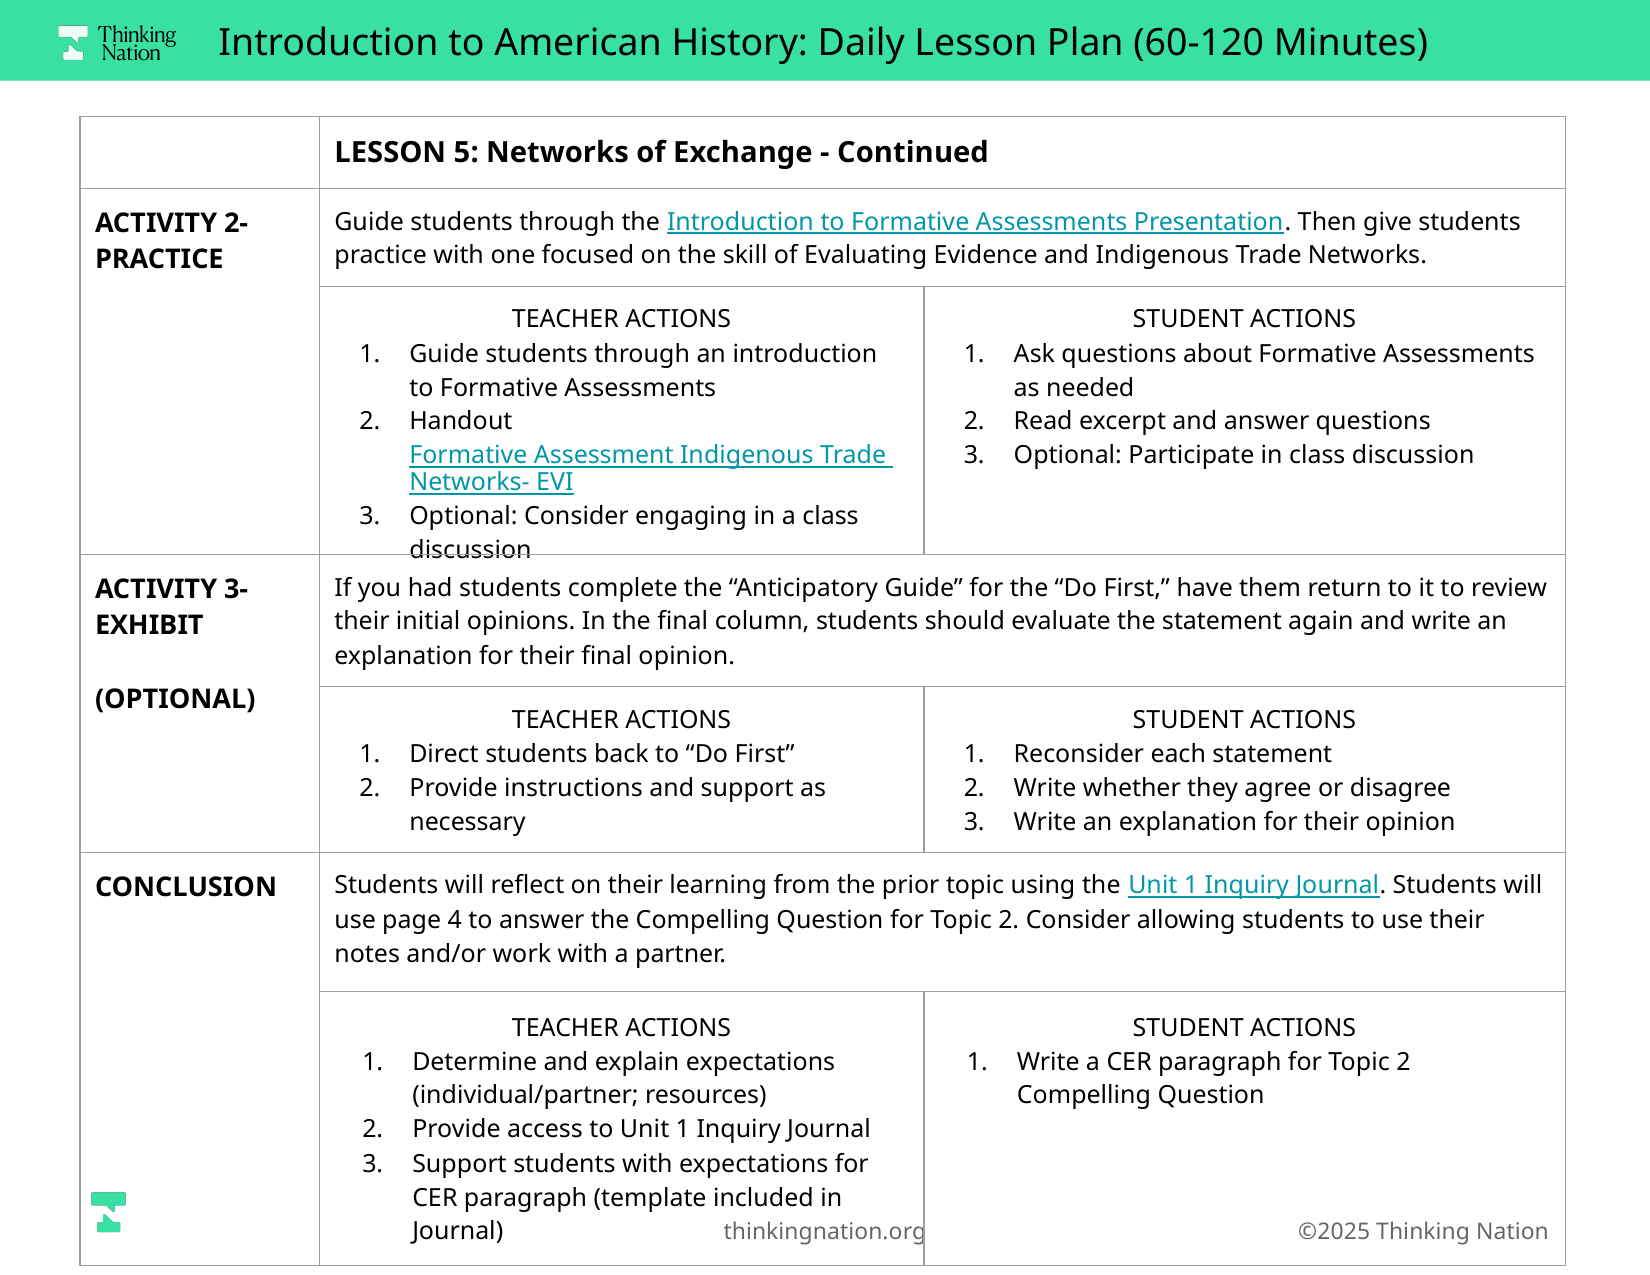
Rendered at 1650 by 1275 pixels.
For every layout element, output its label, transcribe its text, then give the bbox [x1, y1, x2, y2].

table_cell CONCLUSION [81, 853, 319, 1265]
table_cell If you had students complete the “Anticipatory Guide” for the “Do First,” have them return to it to review their initial opinions. In the final column, students should evaluate the statement again and write an explanation for their final opinion. [320, 555, 1565, 686]
picture [80, 1184, 136, 1240]
table_cell STUDENT ACTIONS Write a CER paragraph for Topic 2 Compelling Question [925, 992, 1565, 1265]
table_cell ACTIVITY 3- EXHIBIT (OPTIONAL) [81, 555, 319, 852]
table_cell STUDENT ACTIONS Reconsider each statement Write whether they agree or disagree Write an explanation for their opinion [925, 687, 1565, 852]
table_cell Guide students through the Introduction to Formative Assessments Presentation. Then give students practice with one focused on the skill of Evaluating Evidence and Indigenous Trade Networks. [320, 189, 1565, 286]
text_box Introduction to American History: Daily Lesson Plan (60-120 Minutes) [0, 0, 1650, 81]
table_header LESSON 5: Networks of Exchange - Continued [320, 117, 1565, 188]
table_cell STUDENT ACTIONS Ask questions about Formative Assessments as needed Read excerpt and answer questions Optional: Participate in class discussion [925, 287, 1565, 554]
table_cell TEACHER ACTIONS Guide students through an introduction to Formative Assessments Handout Formative Assessment Indigenous Trade Networks- EVI Optional: Consider engaging in a class discussion [320, 287, 923, 554]
table_header [81, 117, 319, 188]
table_cell TEACHER ACTIONS Direct students back to “Do First” Provide instructions and support as necessary [320, 687, 923, 852]
picture [45, 14, 180, 71]
table_cell ACTIVITY 2- PRACTICE [81, 189, 319, 554]
table_cell Students will reflect on their learning from the prior topic using the Unit 1 Inquiry Journal. Students will use page 4 to answer the Compelling Question for Topic 2. Consider allowing students to use their notes and/or work with a partner. [320, 853, 1565, 991]
table_cell TEACHER ACTIONS Determine and explain expectations (individual/partner; resources) Provide access to Unit 1 Inquiry Journal Support students with expectations for CER paragraph (template included in Journal) [320, 992, 923, 1265]
